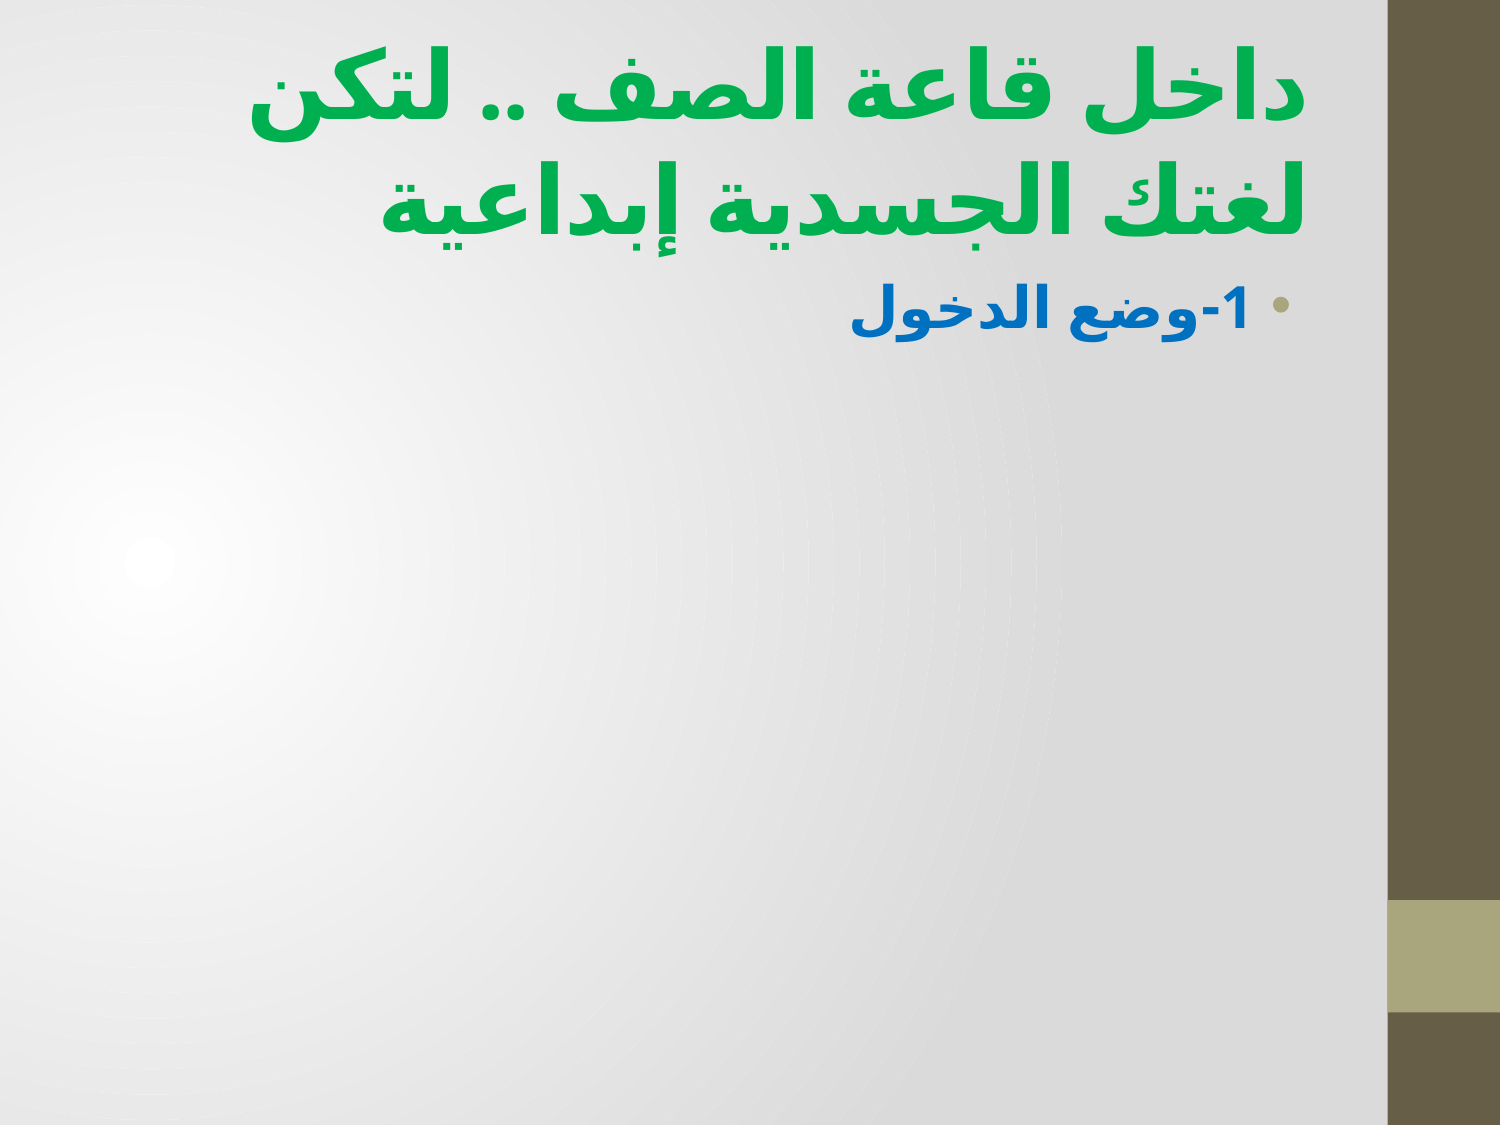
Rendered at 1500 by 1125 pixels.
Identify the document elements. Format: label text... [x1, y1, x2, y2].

list 1-وضع الدخول [75, 262, 1325, 1050]
title داخل قاعة الصف .. لتكن لغتك الجسدية إبداعية [75, 45, 1325, 233]
